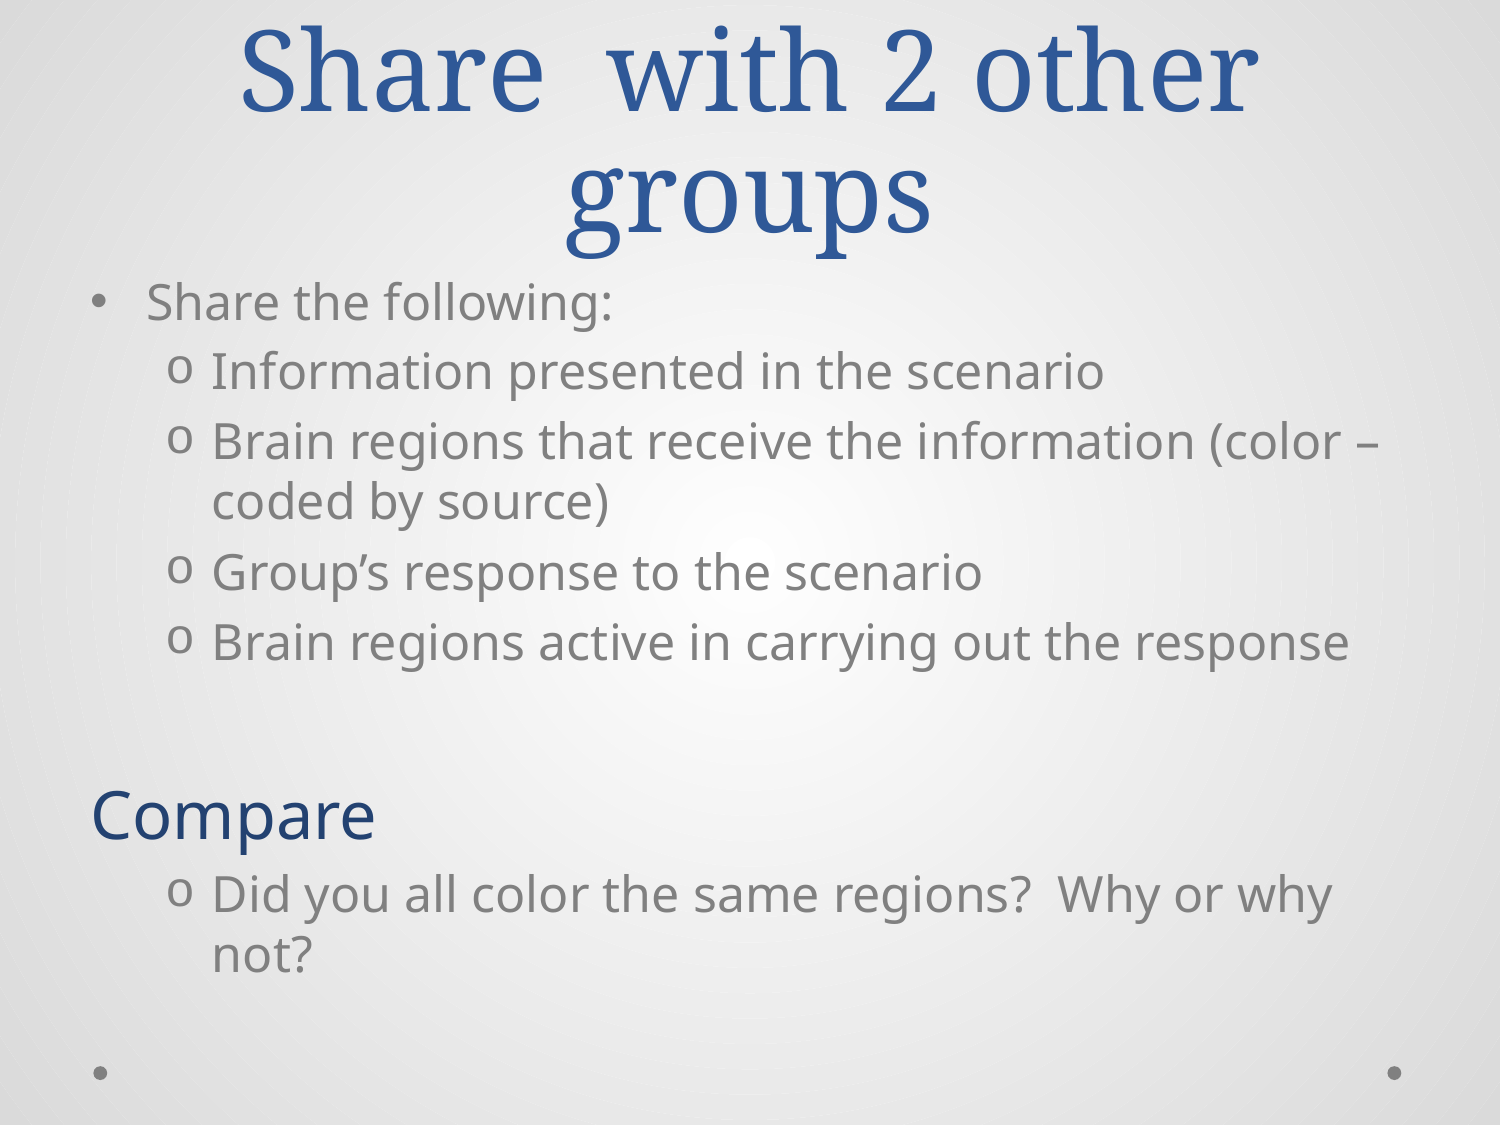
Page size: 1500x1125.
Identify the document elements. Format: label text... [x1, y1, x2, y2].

list Share the following: Information presented in the scenario Brain regions that receive the information (color – coded by source) Group’s response to the scenario Brain regions active in carrying out the response Compare Did you all color the same regions? Why or why not? [75, 262, 1425, 1056]
title Share with 2 other groups [75, 0, 1425, 262]
